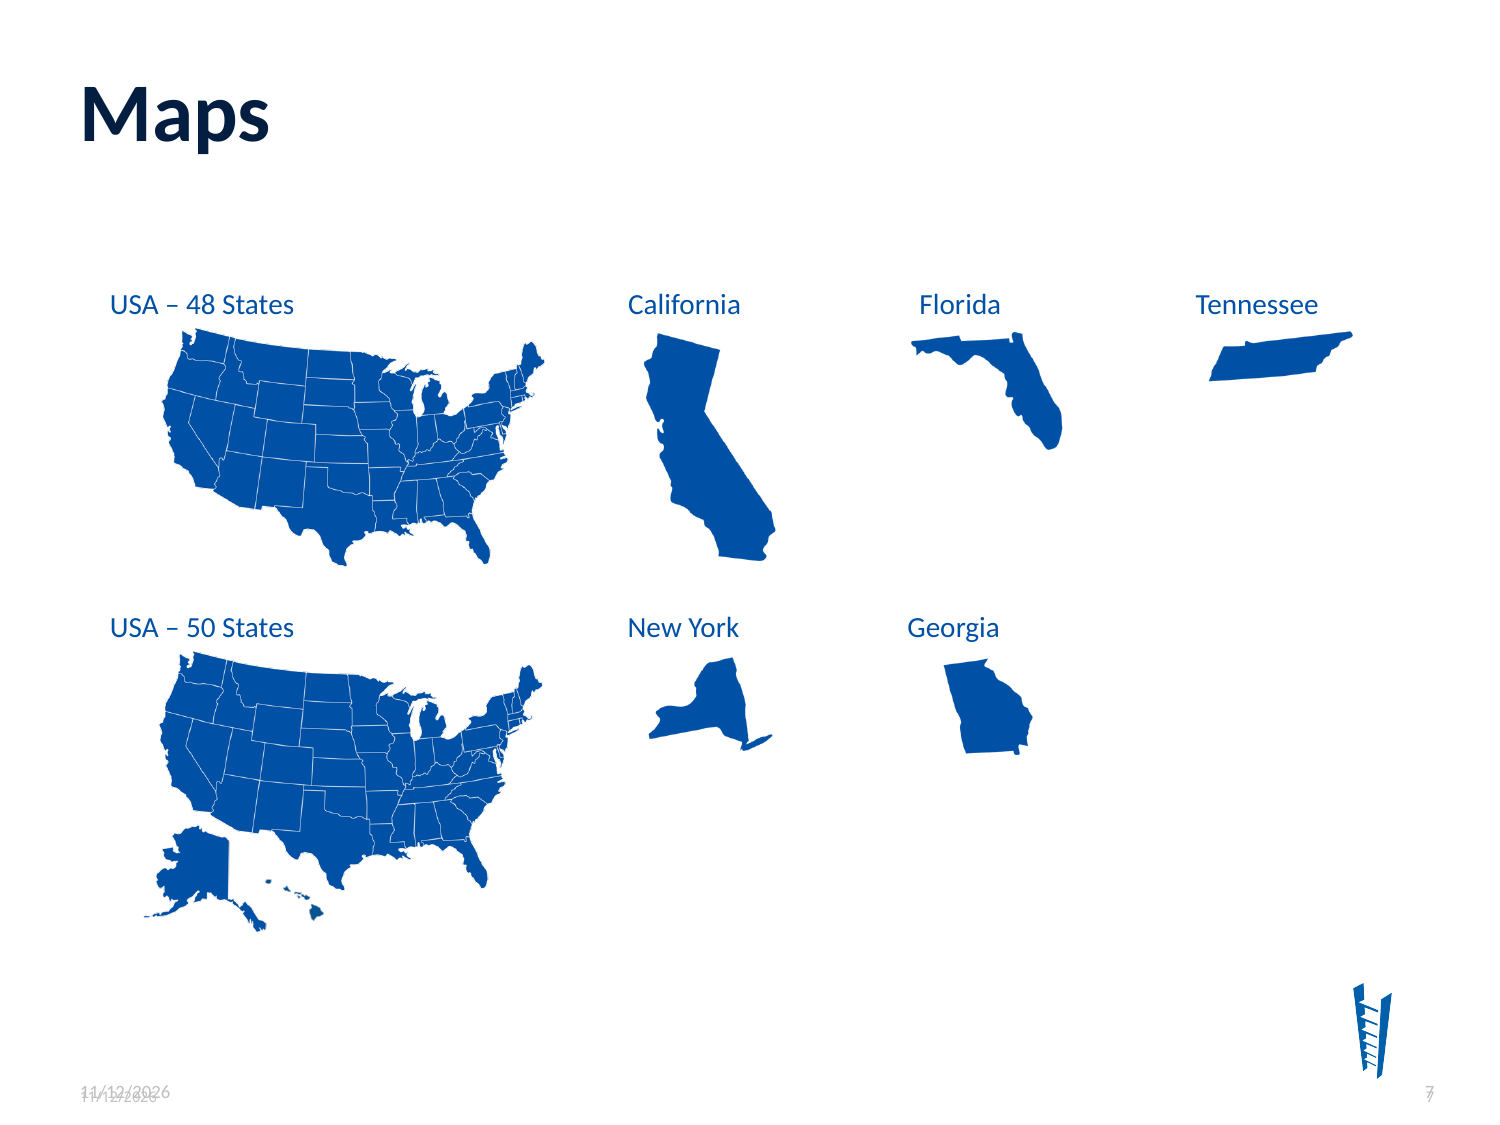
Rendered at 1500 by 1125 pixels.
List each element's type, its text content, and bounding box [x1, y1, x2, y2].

picture [628, 639, 786, 770]
text_box 12/30/24 [79, 1084, 298, 1111]
text_box California [628, 285, 815, 321]
picture [1353, 983, 1392, 1079]
text_box USA – 48 States [109, 285, 369, 321]
text_box New York [627, 608, 814, 644]
text_box USA – 50 States [109, 608, 369, 644]
picture [901, 318, 1073, 464]
text_box Georgia [907, 608, 1074, 644]
text_box 7 [1216, 1084, 1435, 1111]
picture [632, 318, 782, 576]
title Maps [79, 44, 1391, 171]
text_box Tennessee [1195, 285, 1393, 321]
picture [925, 639, 1048, 770]
picture [1192, 312, 1367, 401]
text_box Florida [919, 285, 1076, 321]
picture [133, 639, 554, 945]
picture [141, 311, 562, 582]
